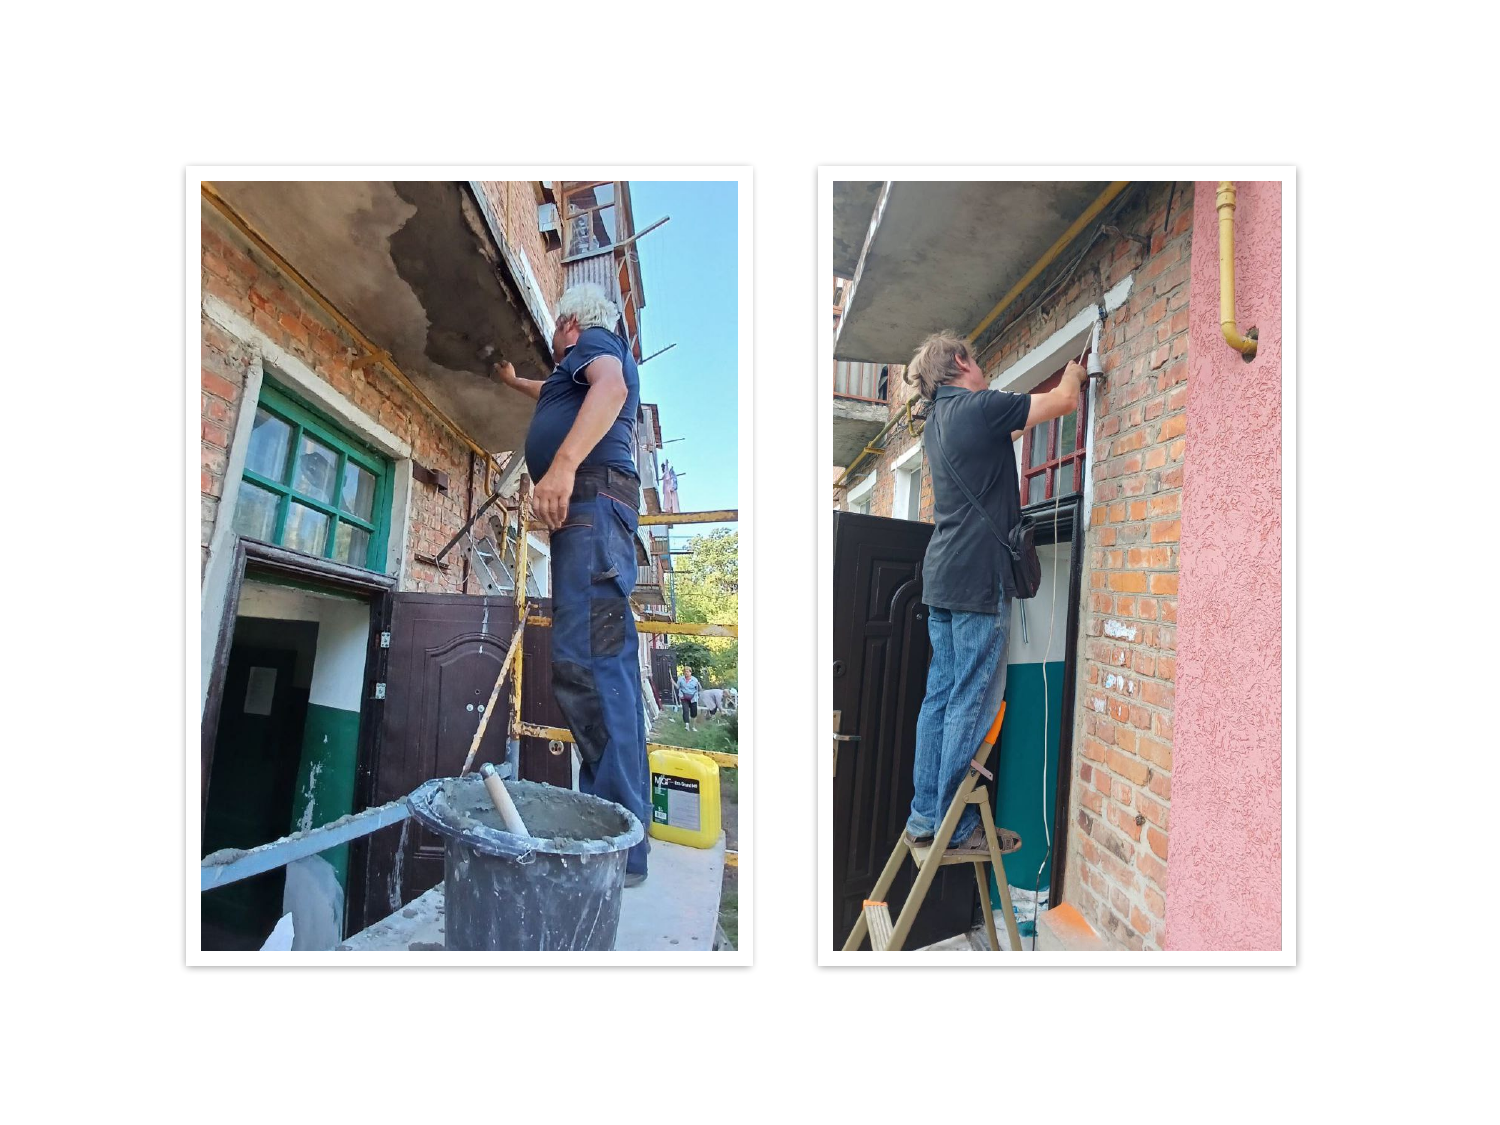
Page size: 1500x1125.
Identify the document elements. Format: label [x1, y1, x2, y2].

picture [200, 180, 739, 952]
picture [832, 180, 1282, 952]
